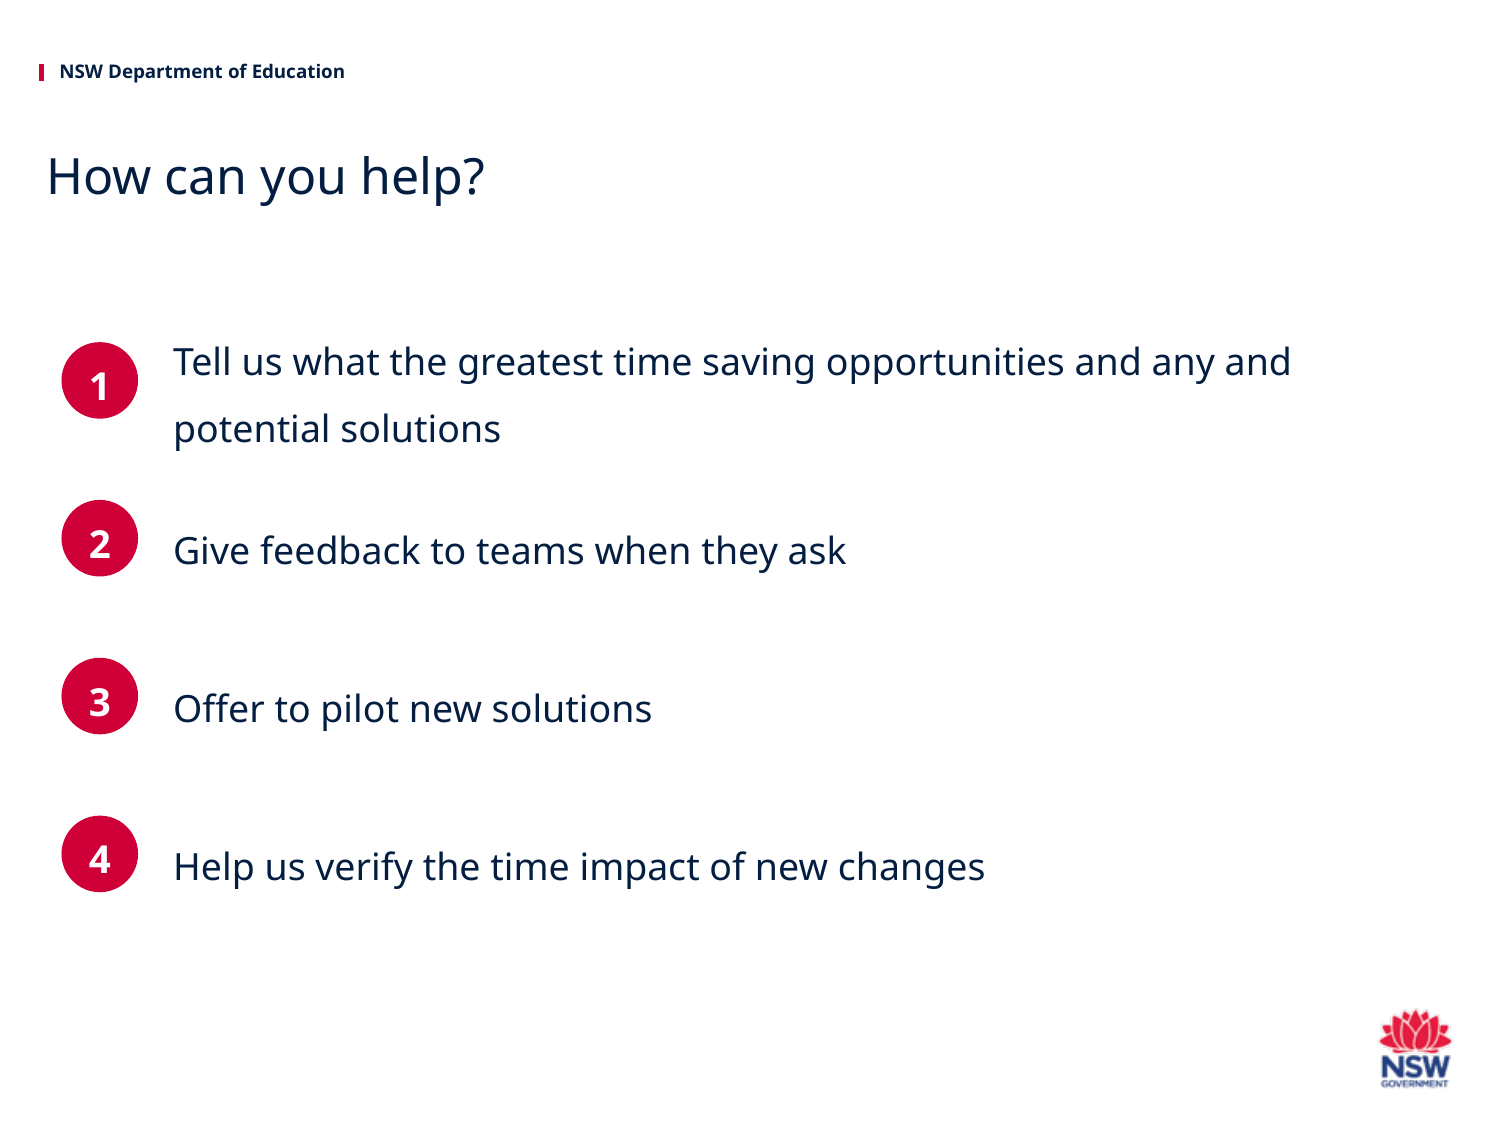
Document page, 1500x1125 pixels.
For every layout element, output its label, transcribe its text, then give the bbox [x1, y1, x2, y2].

text_box Tell us what the greatest time saving opportunities and any and potential solutions [158, 307, 1406, 453]
text_box 3 [61, 657, 139, 735]
picture [1375, 1004, 1457, 1093]
text_box 4 [61, 815, 139, 893]
text_box Give feedback to teams when they ask [158, 497, 1406, 579]
text_box Offer to pilot new solutions [158, 655, 1406, 737]
title How can you help? [46, 140, 1451, 217]
text_box Help us verify the time impact of new changes [158, 812, 1406, 956]
text_box 2 [61, 499, 139, 577]
text_box 1 [61, 342, 139, 419]
